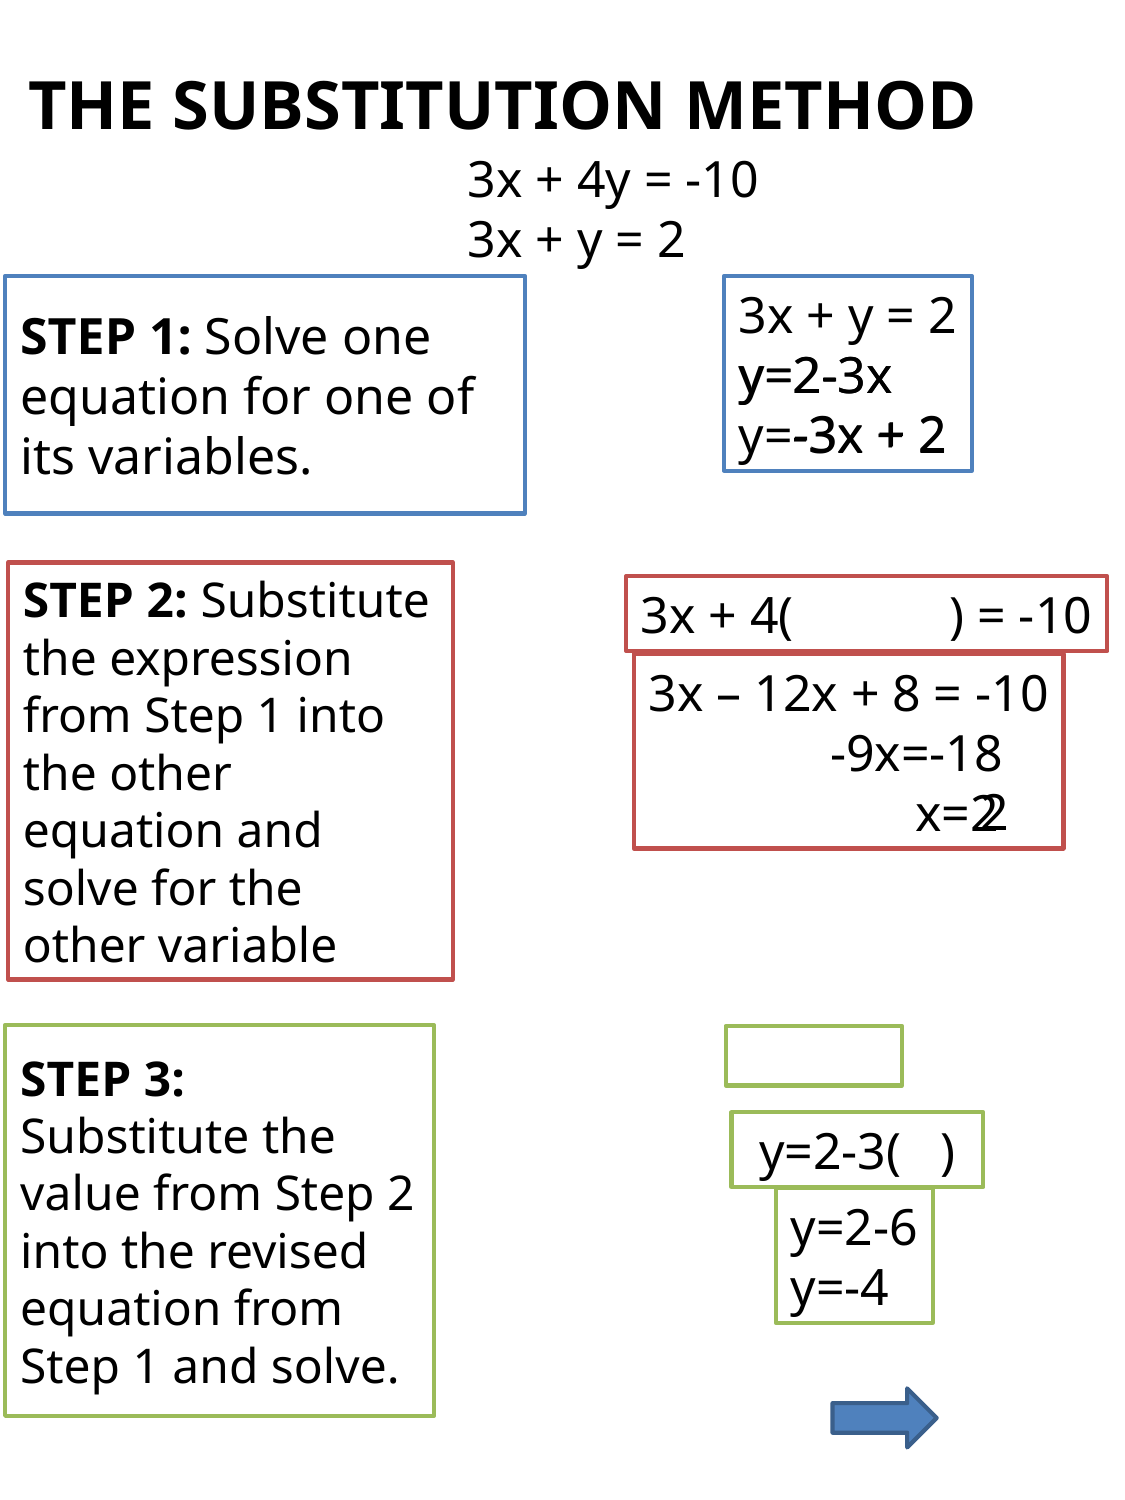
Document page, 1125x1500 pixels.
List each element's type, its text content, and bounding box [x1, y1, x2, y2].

text_box [830, 1386, 939, 1450]
text_box [724, 1024, 904, 1088]
text_box STEP 1: Solve one equation for one of its variables. [3, 274, 527, 516]
text_box 3x + y = 2 y=2-3x y=-3x + 2 [722, 274, 974, 473]
title THE SUBSTITUTION METHOD [13, 37, 1125, 170]
text_box y=2-3x [724, 336, 908, 412]
text_box 2 [913, 773, 1024, 848]
text_box STEP 3: Substitute the value from Step 2 into the revised equation from Step 1 and solve. [3, 1023, 436, 1418]
text_box 3x + 4y = -10 3x + y = 2 [452, 139, 803, 275]
text_box -3x + 2 [778, 394, 963, 470]
text_box STEP 2: Substitute the expression from Step 1 into the other equation and solve for the other variable [6, 560, 455, 982]
text_box 3x – 12x + 8 = -10 -9x=-18 x=2 [632, 652, 1066, 851]
text_box 3x + 4( ) = -10 [624, 574, 1109, 653]
text_box y=2-3( ) [729, 1110, 985, 1189]
text_box y=2-6 y=-4 [774, 1186, 935, 1325]
